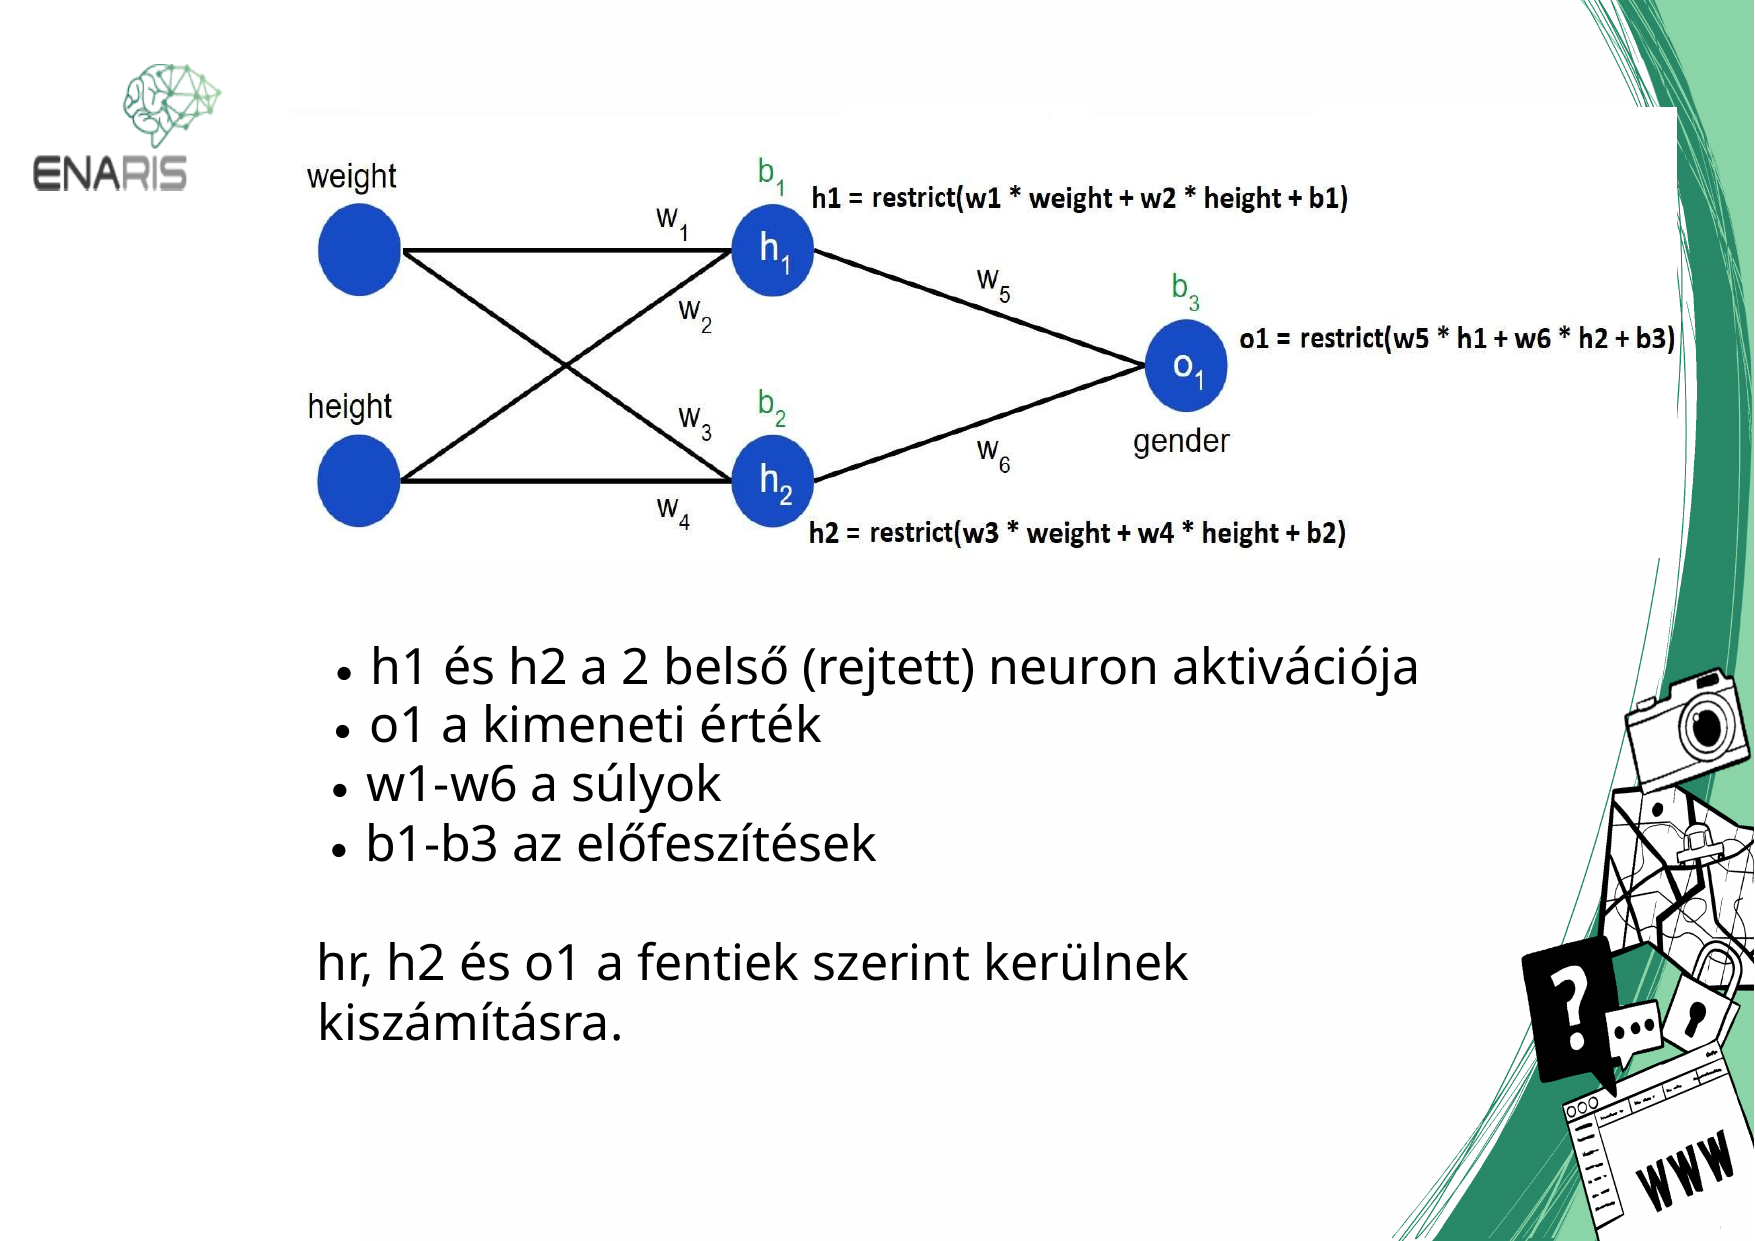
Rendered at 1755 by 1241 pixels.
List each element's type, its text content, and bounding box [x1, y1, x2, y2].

picture [33, 64, 223, 191]
picture [289, 0, 1754, 1241]
text_box • h1 és h2 a 2 belső (rejtett) neuron aktivációja • o1 a kimeneti érték • w1-w6 a súlyok • b1-b3 az előfeszítések hr, h2 és o1 a fentiek szerint kerülnek kiszámításra. [314, 632, 1490, 1112]
